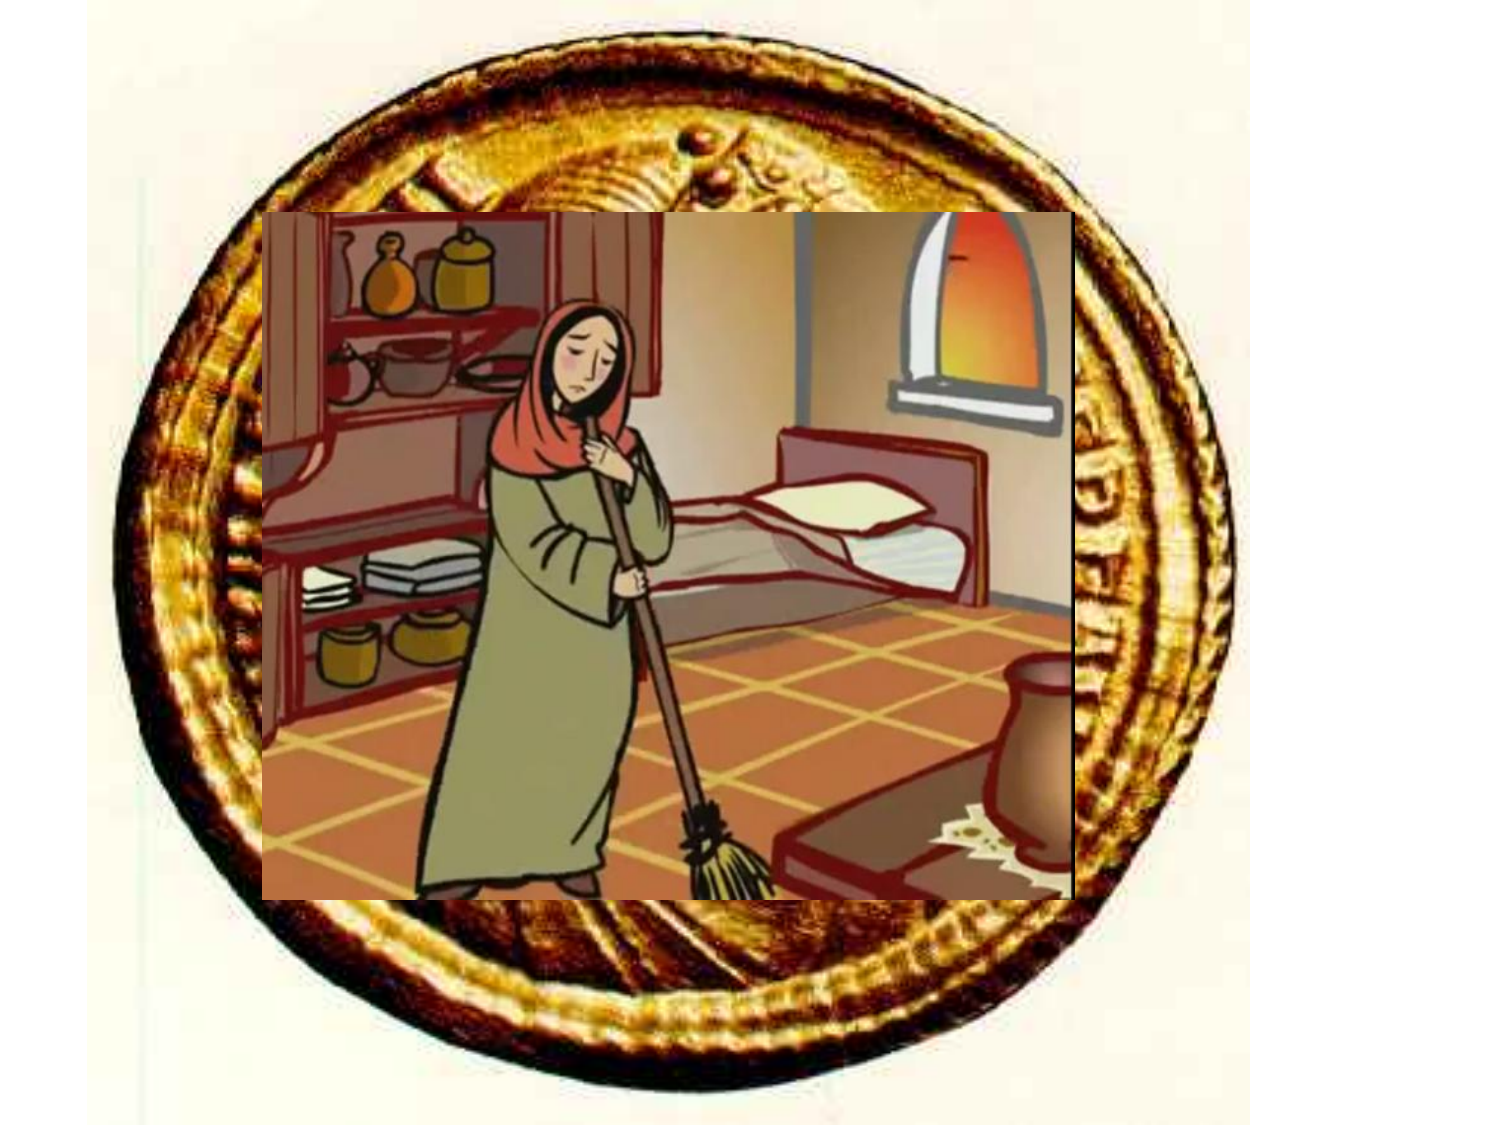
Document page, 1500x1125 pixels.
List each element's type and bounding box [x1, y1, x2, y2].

picture [87, 0, 1251, 1125]
